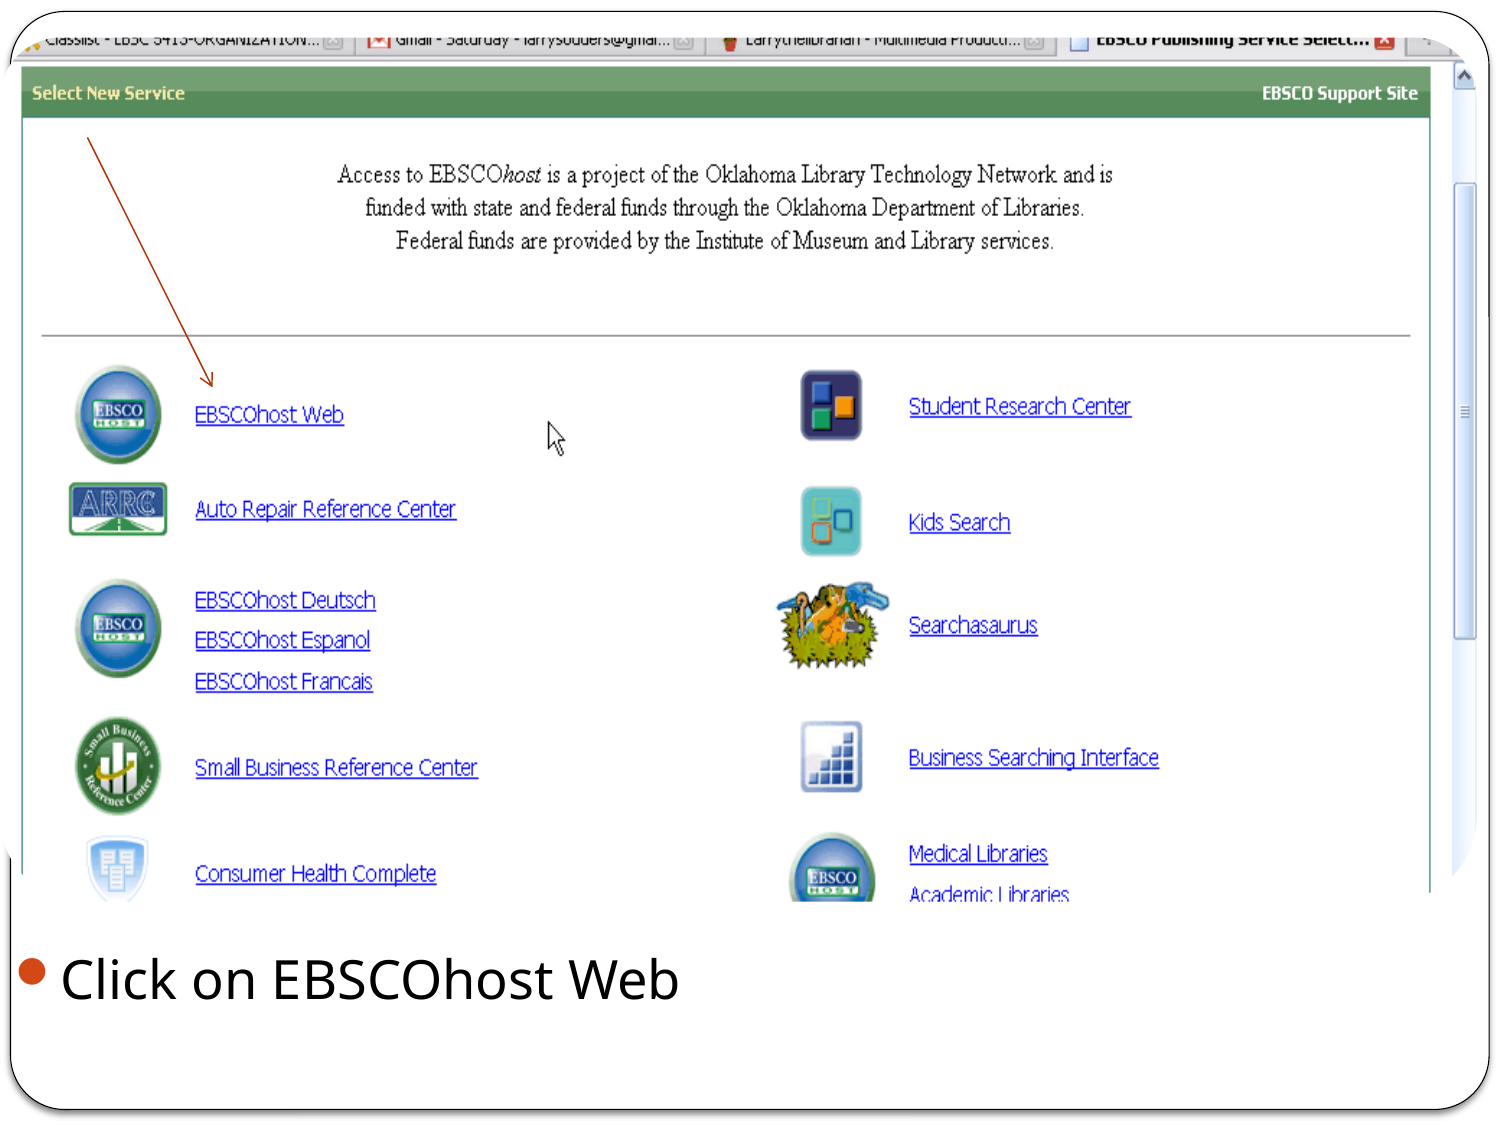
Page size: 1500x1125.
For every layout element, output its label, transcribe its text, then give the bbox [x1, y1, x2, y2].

picture [0, 37, 1477, 902]
list Click on EBSCOhost Web [0, 937, 1200, 1088]
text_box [24, 199, 276, 326]
